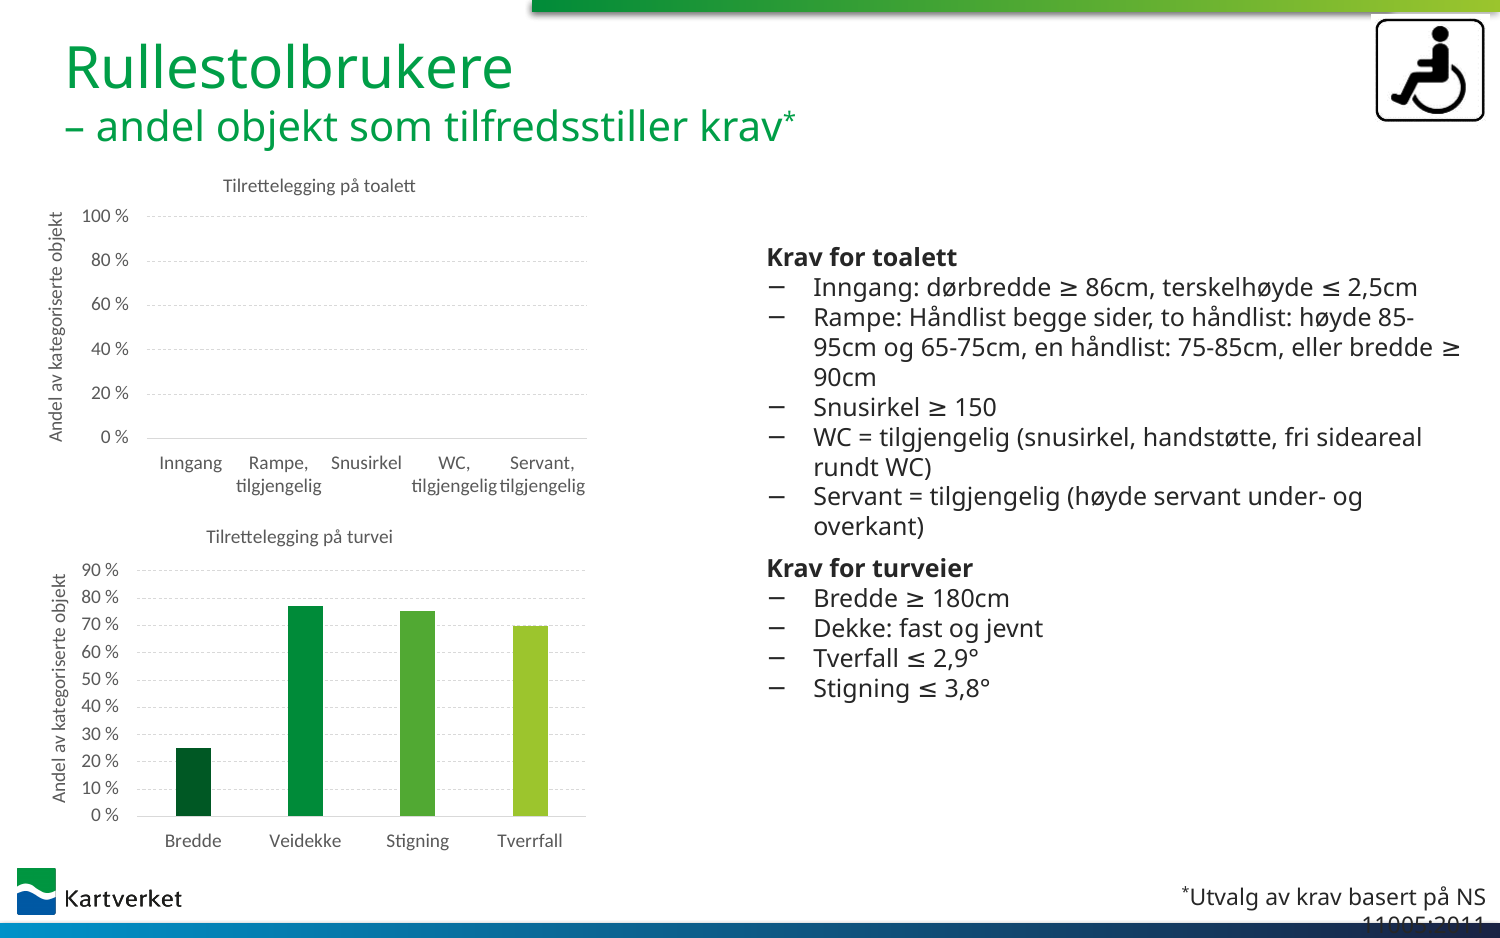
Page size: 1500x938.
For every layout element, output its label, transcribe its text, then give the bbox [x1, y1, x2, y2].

picture [41, 166, 598, 505]
text_box *Utvalg av krav basert på NS 11005:2011 [1068, 873, 1500, 938]
text_box Krav for toalett Inngang: dørbredde ≥ 86cm, terskelhøyde ≤ 2,5cm Rampe: Håndlist begge sider, to håndlist: høyde 85-95cm og 65-75cm, en håndlist: 75-85cm, eller bredde ≥ 90cm Snusirkel ≥ 150 WC = tilgjengelig (snusirkel, handstøtte, fri sideareal rundt WC) Servant = tilgjengelig (høyde servant under- og overkant) [751, 234, 1483, 545]
picture [41, 520, 598, 859]
text_box Rullestolbrukere – andel objekt som tilfredsstiller krav* [49, 14, 1431, 158]
text_box Krav for turveier Bredde ≥ 180cm Dekke: fast og jevnt Tverfall ≤ 2,9° Stigning ≤ 3,8° [751, 545, 1483, 710]
picture [1371, 13, 1491, 127]
